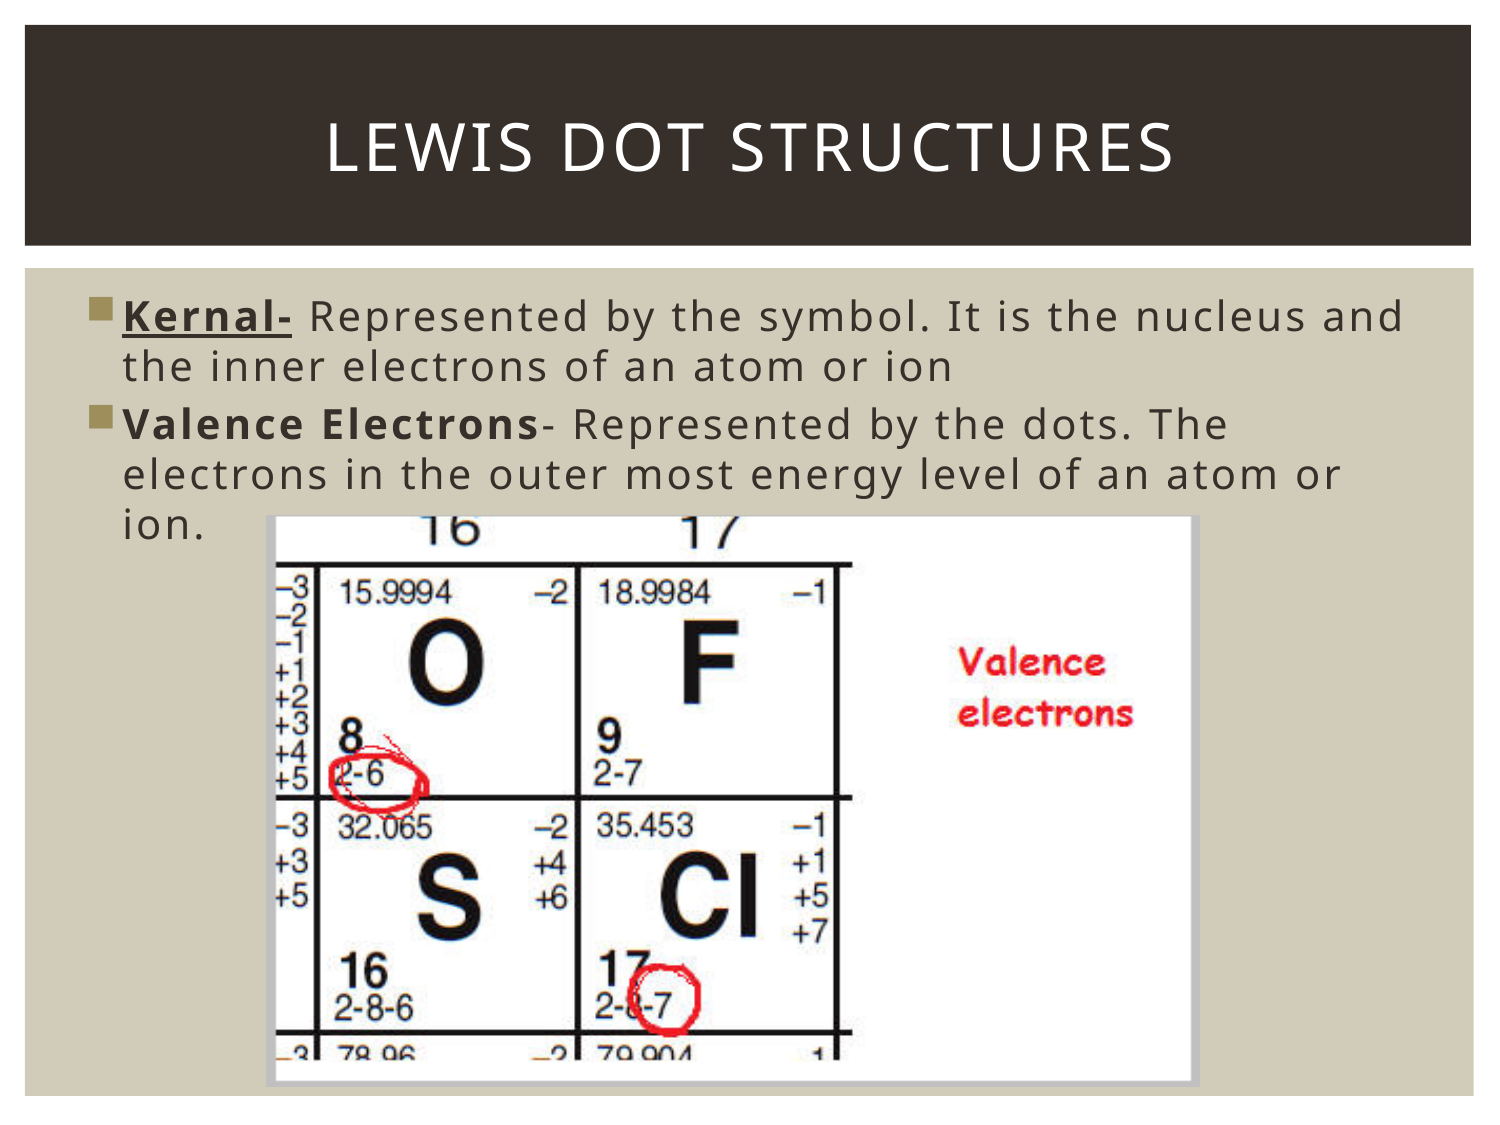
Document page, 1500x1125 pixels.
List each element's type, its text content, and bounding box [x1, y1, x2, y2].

picture [266, 514, 1200, 1087]
list Kernal- Represented by the symbol. It is the nucleus and the inner electrons of an atom or ion Valence Electrons- Represented by the dots. The electrons in the outer most energy level of an atom or ion. [62, 281, 1442, 1005]
title Lewis Dot Structures [62, 58, 1438, 232]
